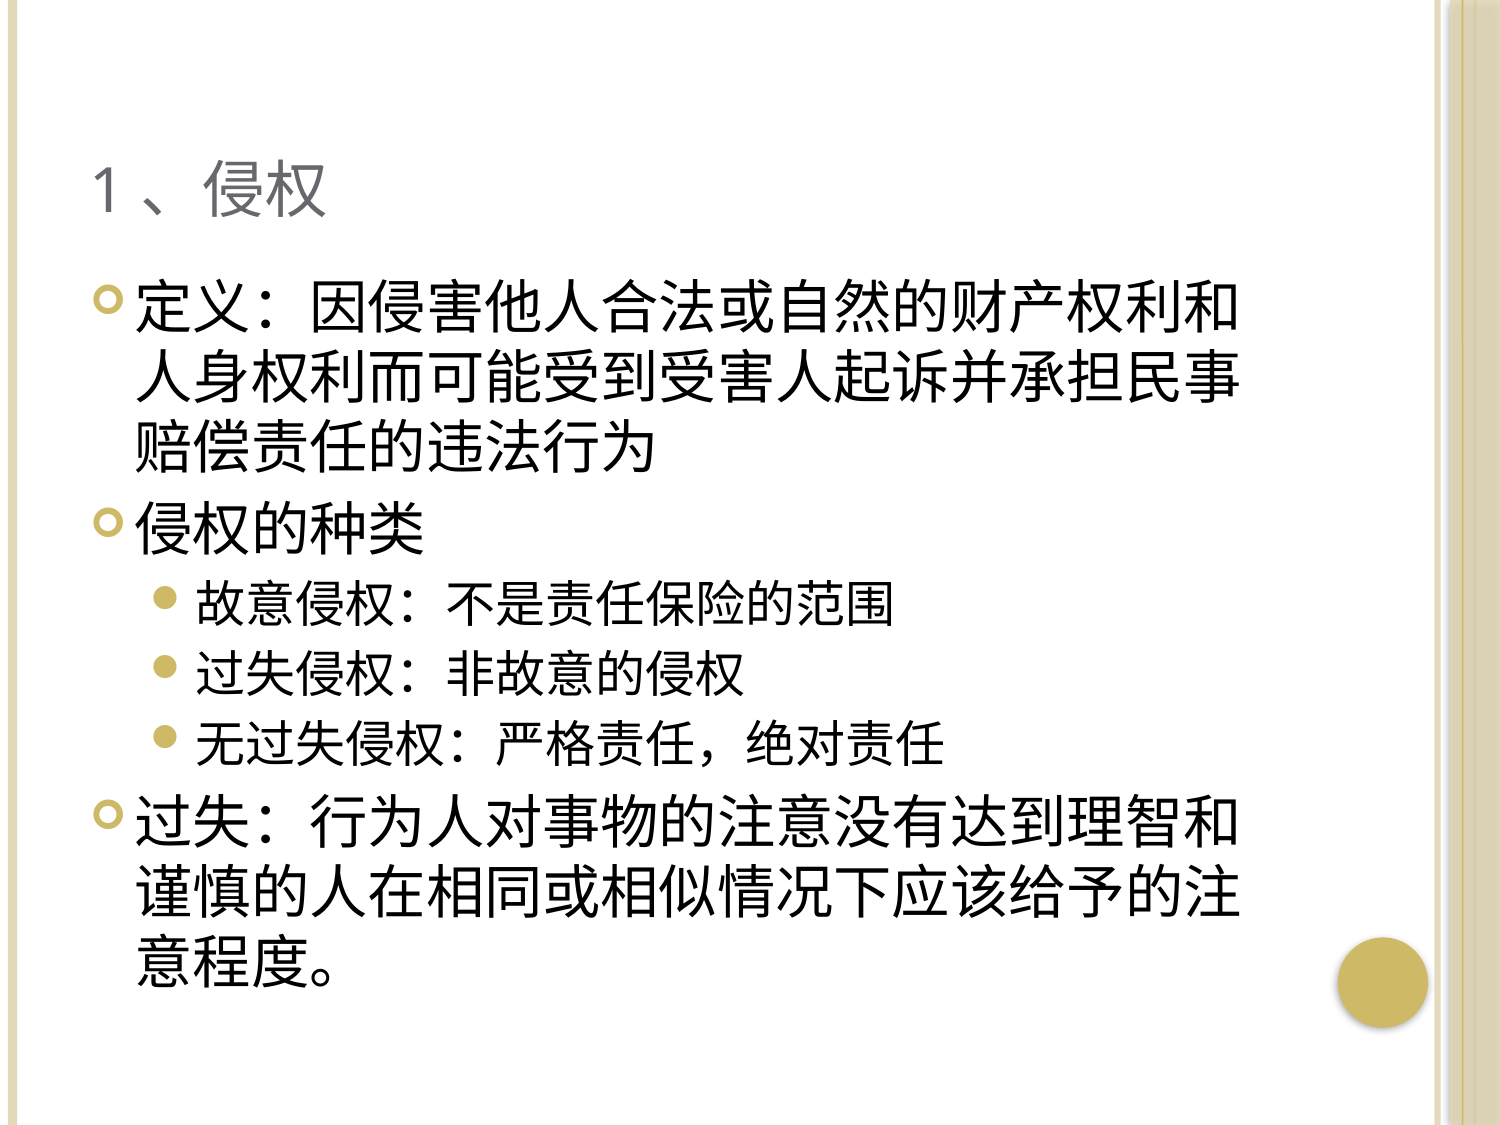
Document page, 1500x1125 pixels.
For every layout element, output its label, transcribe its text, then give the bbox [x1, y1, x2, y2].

title 1、侵权 [75, 45, 1300, 233]
list 定义：因侵害他人合法或自然的财产权利和人身权利而可能受到受害人起诉并承担民事赔偿责任的违法行为 侵权的种类 故意侵权：不是责任保险的范围 过失侵权：非故意的侵权 无过失侵权：严格责任，绝对责任 过失：行为人对事物的注意没有达到理智和谨慎的人在相同或相似情况下应该给予的注意程度。 [74, 262, 1301, 1063]
